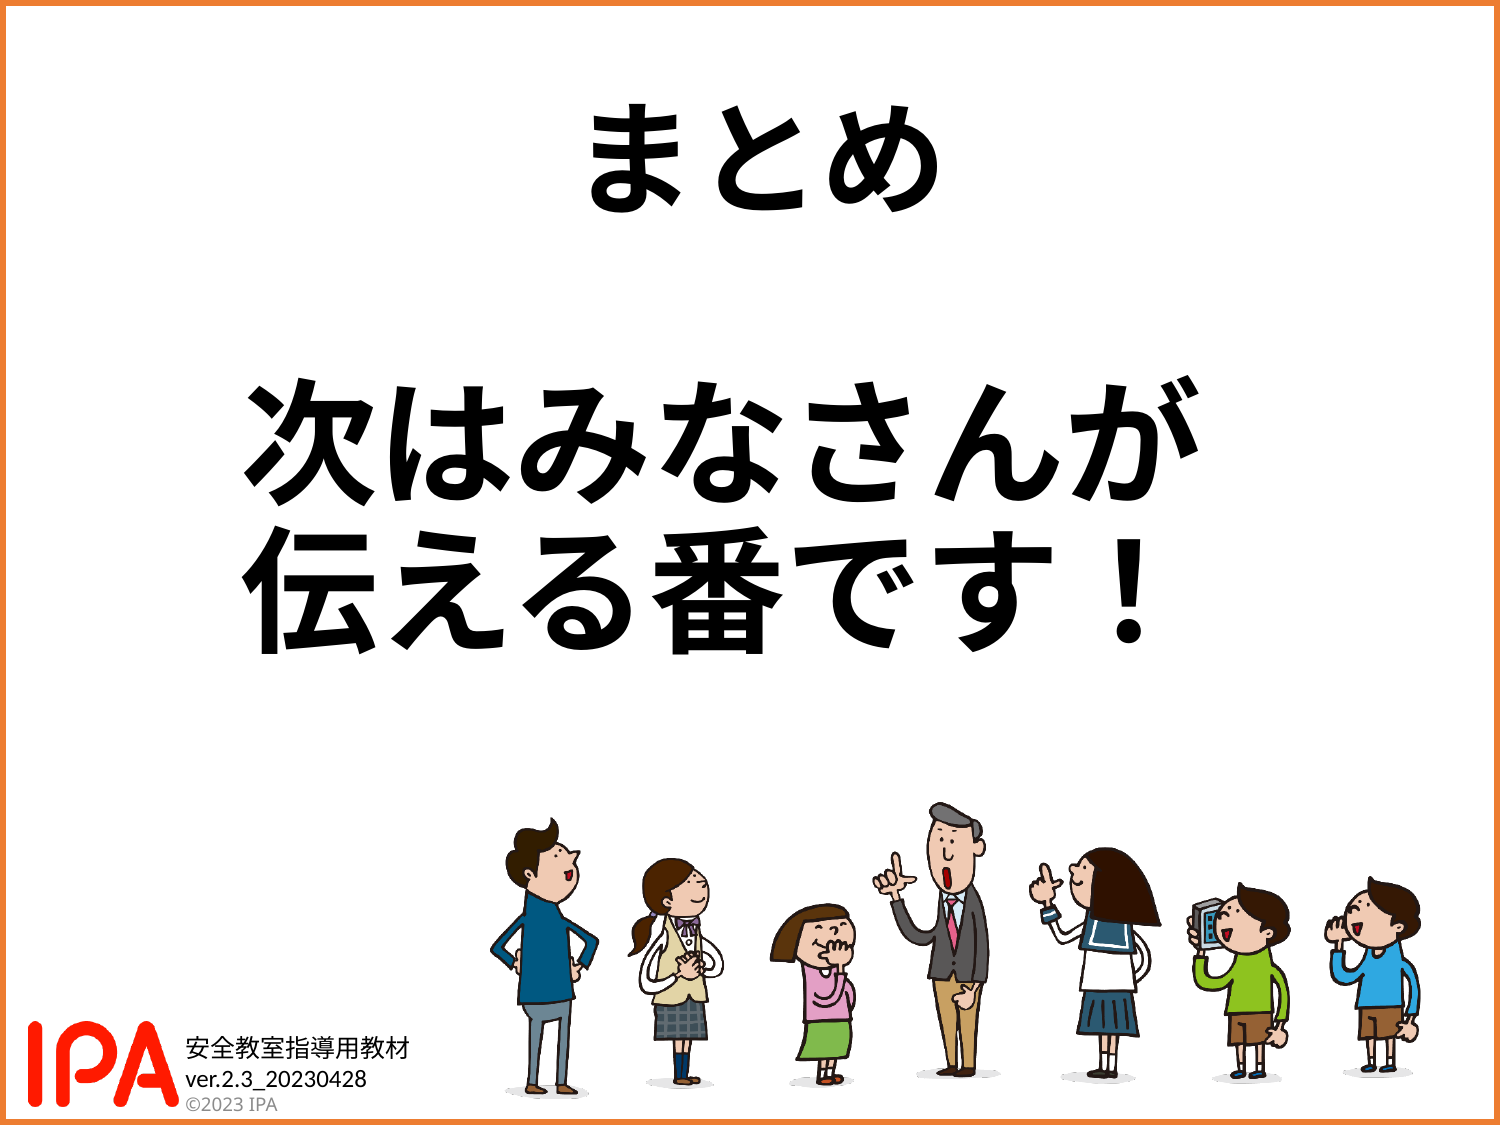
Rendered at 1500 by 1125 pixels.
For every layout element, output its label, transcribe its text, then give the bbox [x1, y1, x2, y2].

title 次はみなさんが 伝える番です！ [225, 281, 1500, 767]
picture [490, 802, 1421, 1099]
picture [28, 1021, 179, 1107]
